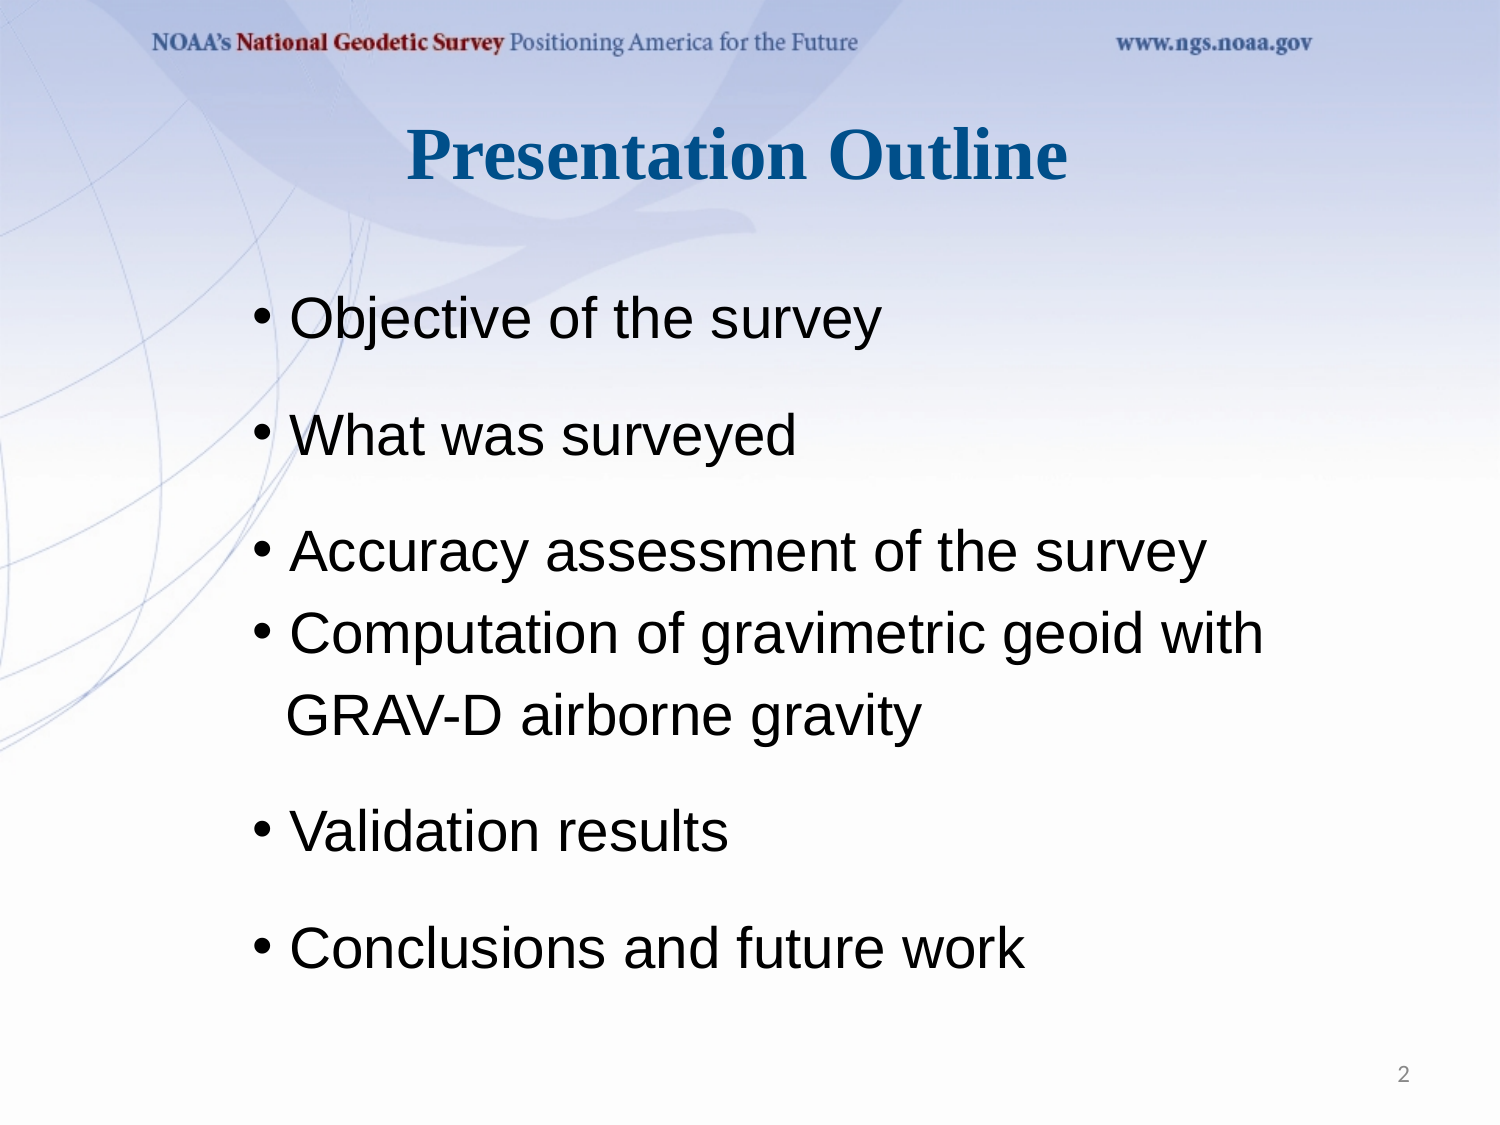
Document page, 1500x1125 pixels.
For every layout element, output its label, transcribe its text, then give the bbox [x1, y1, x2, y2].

title Presentation Outline [62, 75, 1413, 225]
subtitle Objective of the survey What was surveyed Accuracy assessment of the survey Computation of gravimetric geoid with GRAV-D airborne gravity Validation results Conclusions and future work [237, 237, 1338, 1000]
slide_number 2 [1074, 1042, 1425, 1103]
picture [0, 0, 1500, 1125]
